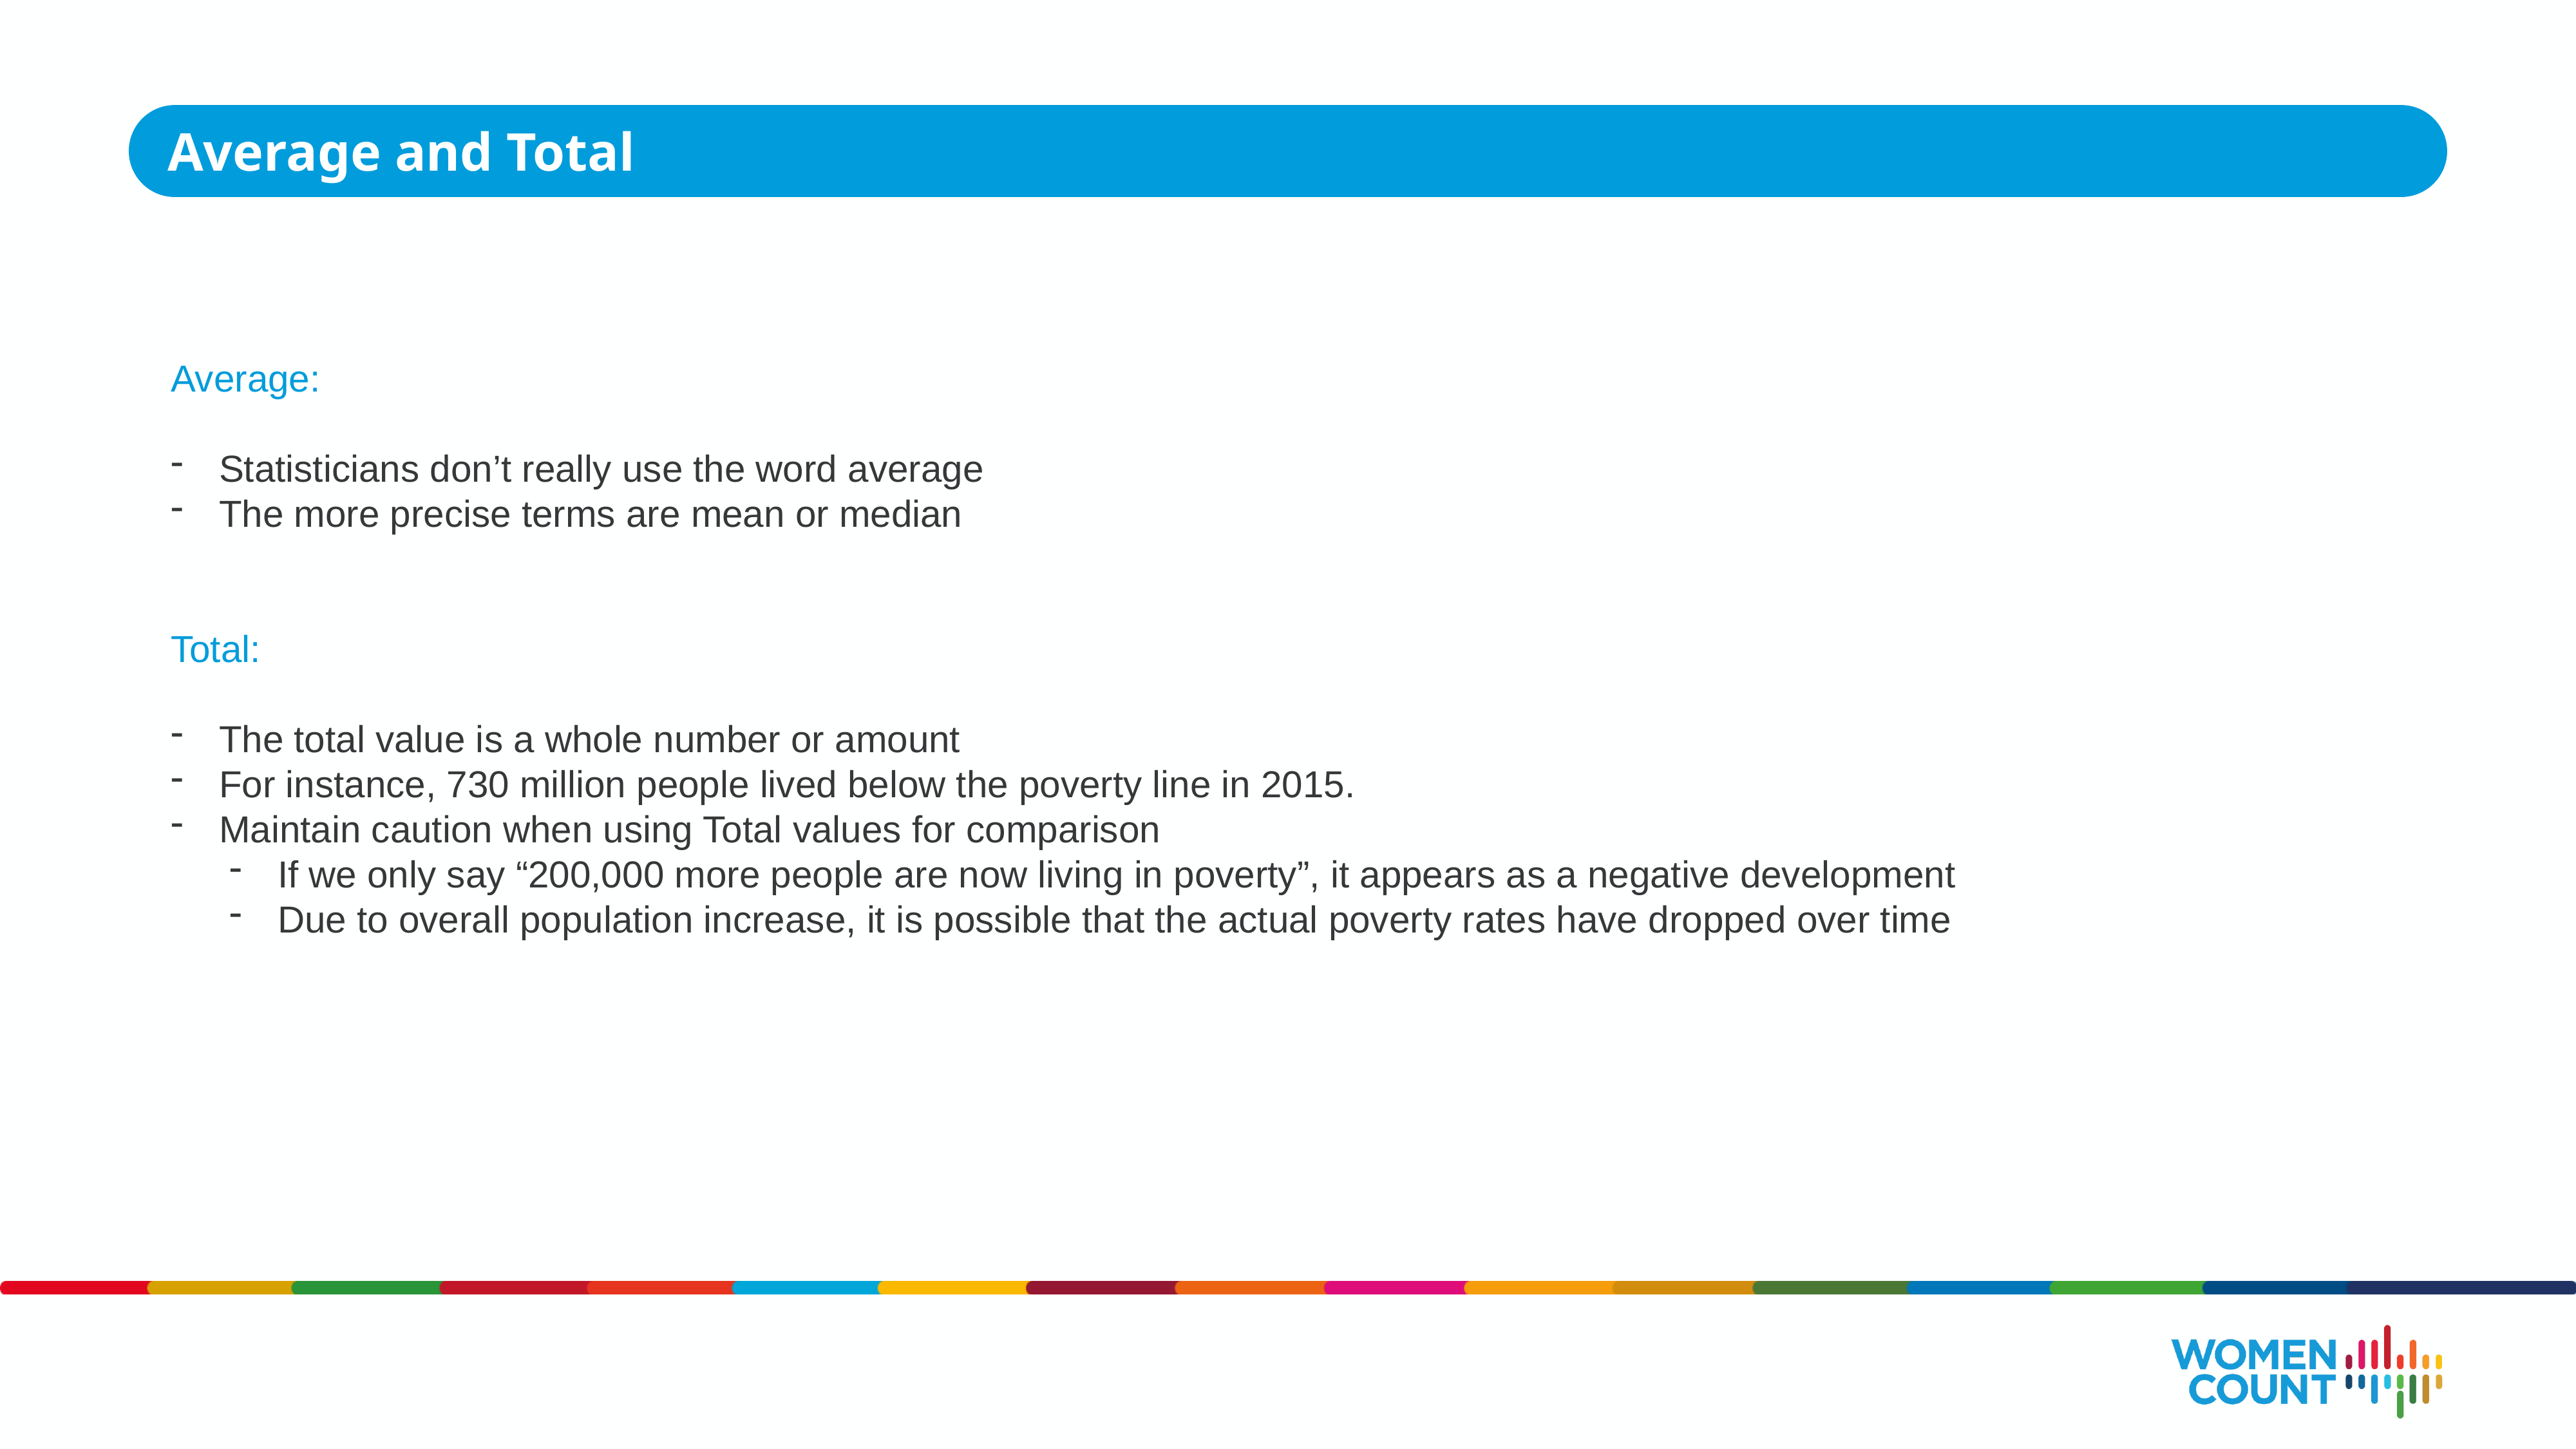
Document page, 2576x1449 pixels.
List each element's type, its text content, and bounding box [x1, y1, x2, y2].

list Average: Statisticians don’t really use the word average The more precise terms are mean or median Total: The total value is a whole number or amount For instance, 730 million people lived below the poverty line in 2015. Maintain caution when using Total values for comparison If we only say “200,000 more people are now living in poverty”, it appears as a negative development Due to overall population increase, it is possible that the actual poverty rates have dropped over time [171, 354, 2414, 946]
list Average and Total [167, 119, 2411, 182]
